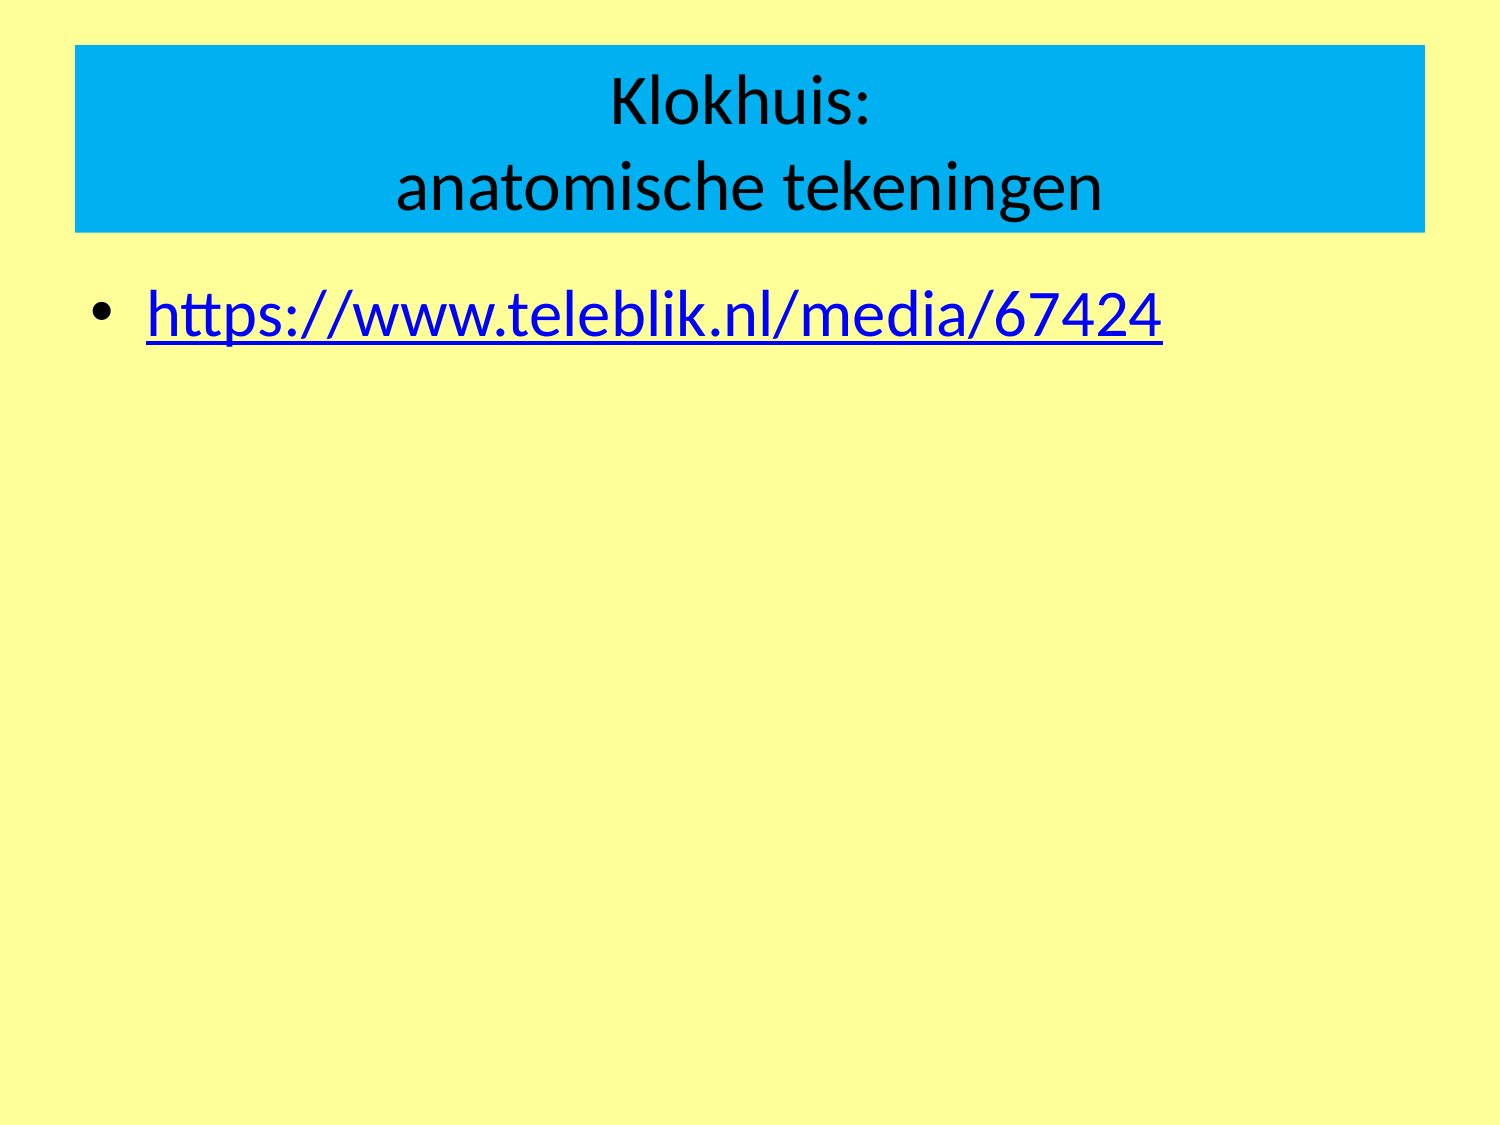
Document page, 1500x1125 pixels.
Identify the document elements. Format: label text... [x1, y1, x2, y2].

title Klokhuis: anatomische tekeningen [75, 45, 1425, 233]
list https://www.teleblik.nl/media/67424 [75, 262, 1425, 1005]
